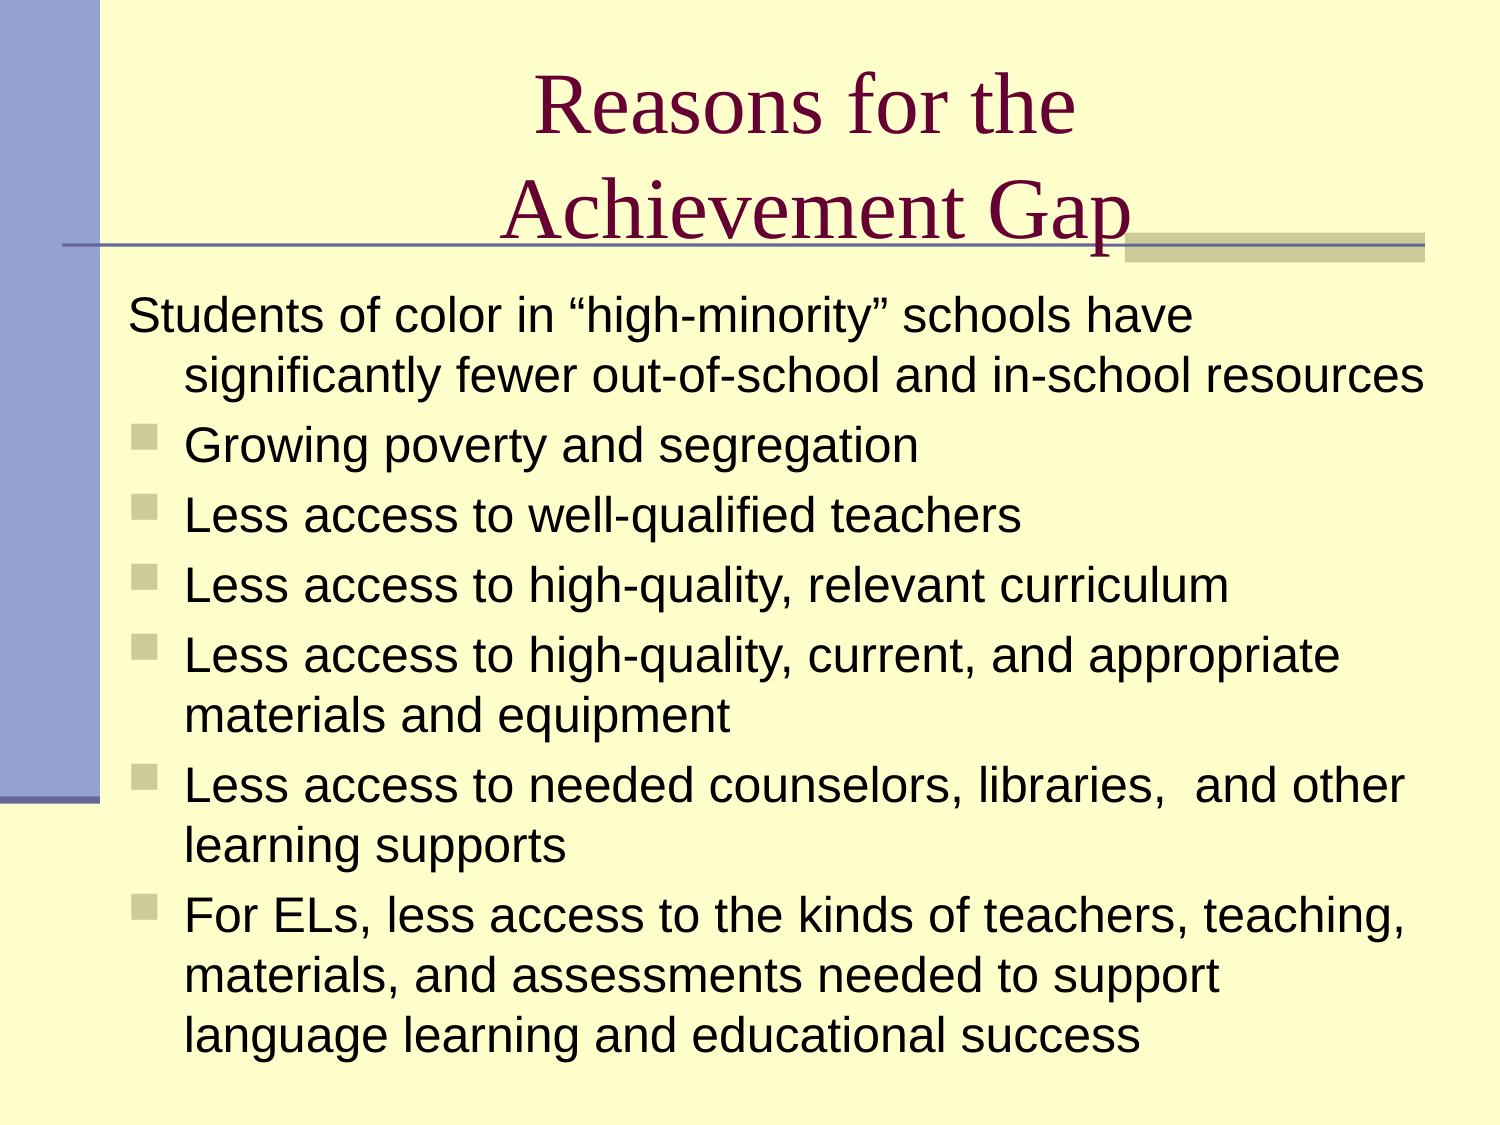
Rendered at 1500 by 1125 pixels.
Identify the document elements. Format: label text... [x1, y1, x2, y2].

title Reasons for the Achievement Gap [137, 35, 1496, 267]
list Students of color in “high-minority” schools have significantly fewer out-of-school and in-school resources Growing poverty and segregation Less access to well-qualified teachers Less access to high-quality, relevant curriculum Less access to high-quality, current, and appropriate materials and equipment Less access to needed counselors, libraries, and other learning supports For ELs, less access to the kinds of teachers, teaching, materials, and assessments needed to support language learning and educational success [112, 274, 1451, 1125]
